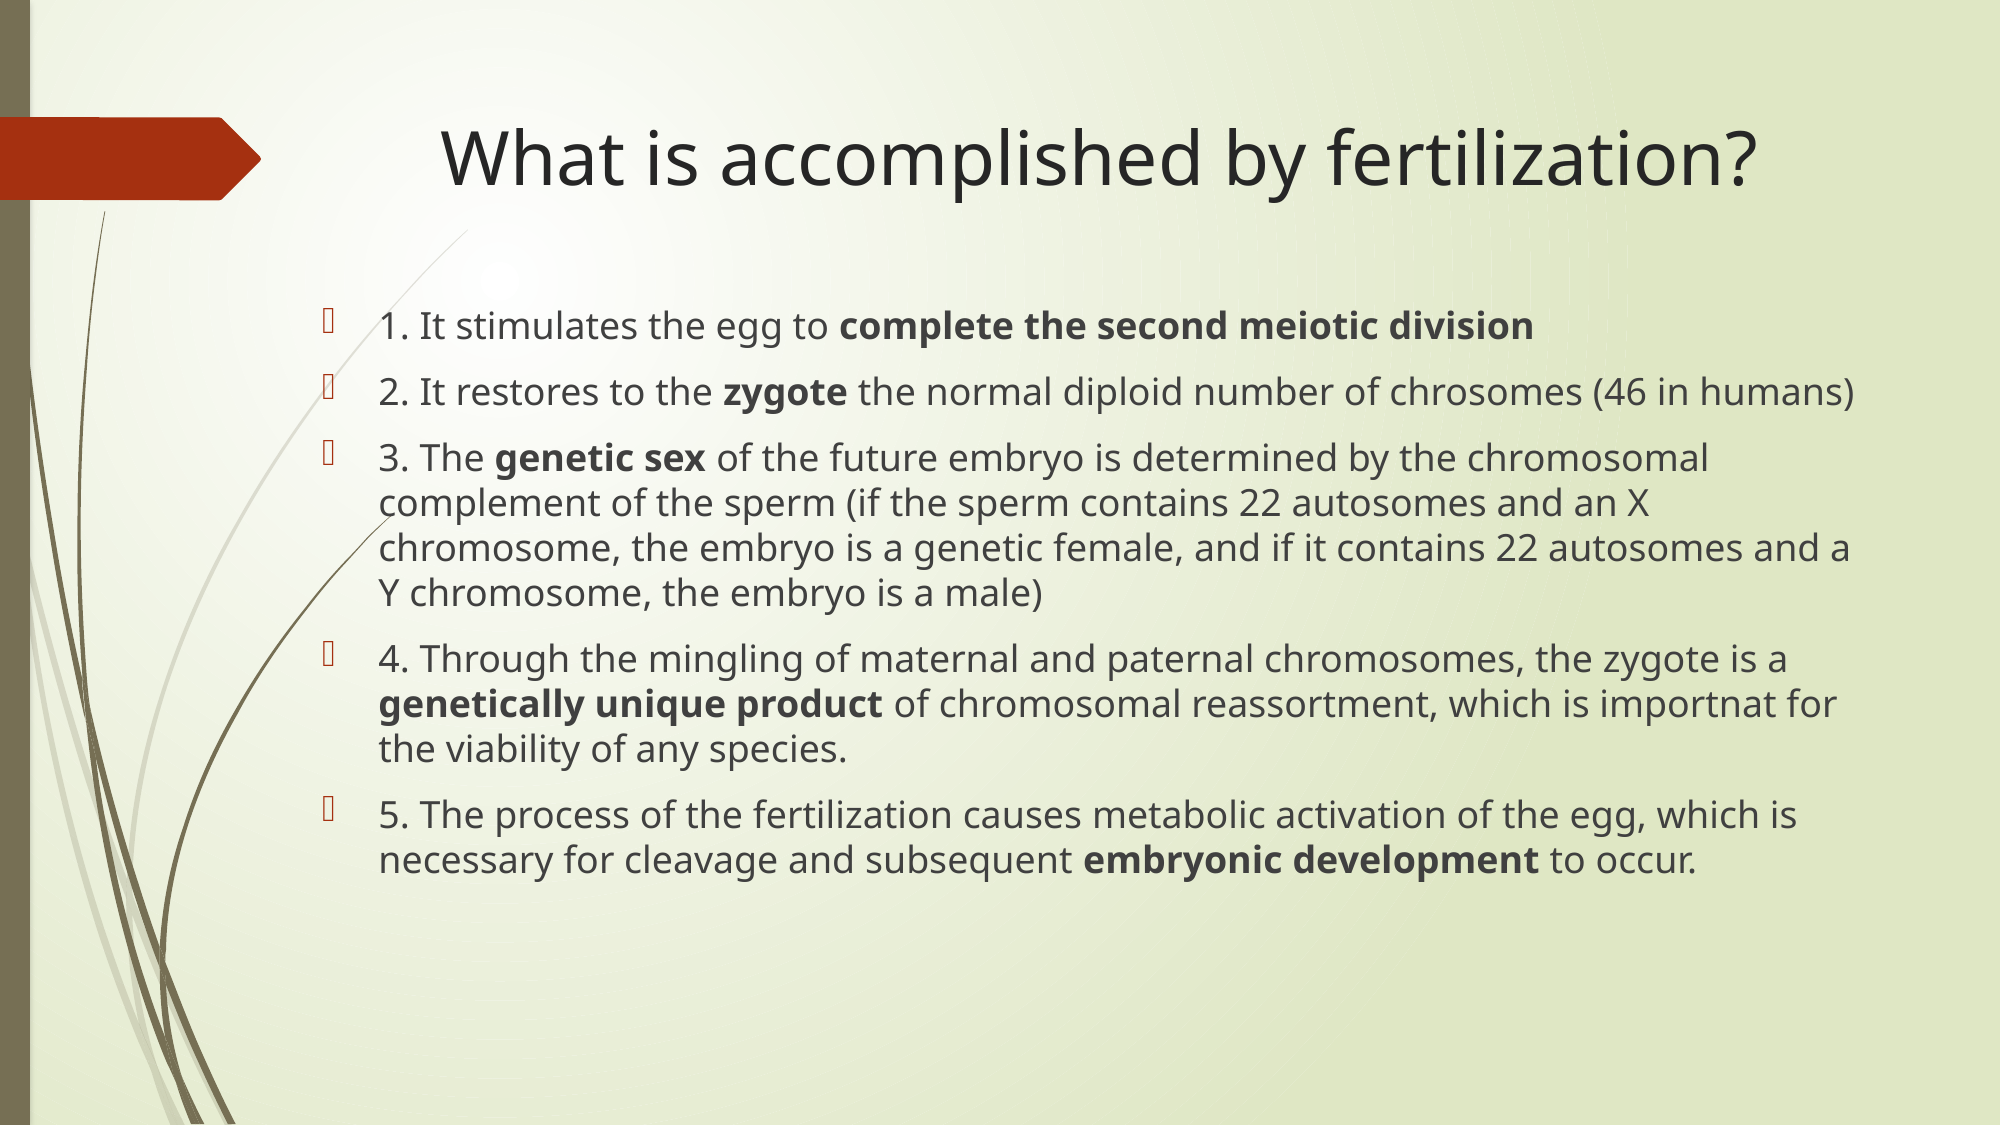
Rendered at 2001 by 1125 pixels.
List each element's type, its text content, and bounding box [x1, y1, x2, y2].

title What is accomplished by fertilization? [425, 102, 1888, 294]
list 1. It stimulates the egg to complete the second meiotic division 2. It restores to the zygote the normal diploid number of chrosomes (46 in humans) 3. The genetic sex of the future embryo is determined by the chromosomal complement of the sperm (if the sperm contains 22 autosomes and an X chromosome, the embryo is a genetic female, and if it contains 22 autosomes and a Y chromosome, the embryo is a male) 4. Through the mingling of maternal and paternal chromosomes, the zygote is a genetically unique product of chromosomal reassortment, which is importnat for the viability of any species. 5. The process of the fertilization causes metabolic activation of the egg, which is necessary for cleavage and subsequent embryonic development to occur. [307, 294, 1888, 1025]
